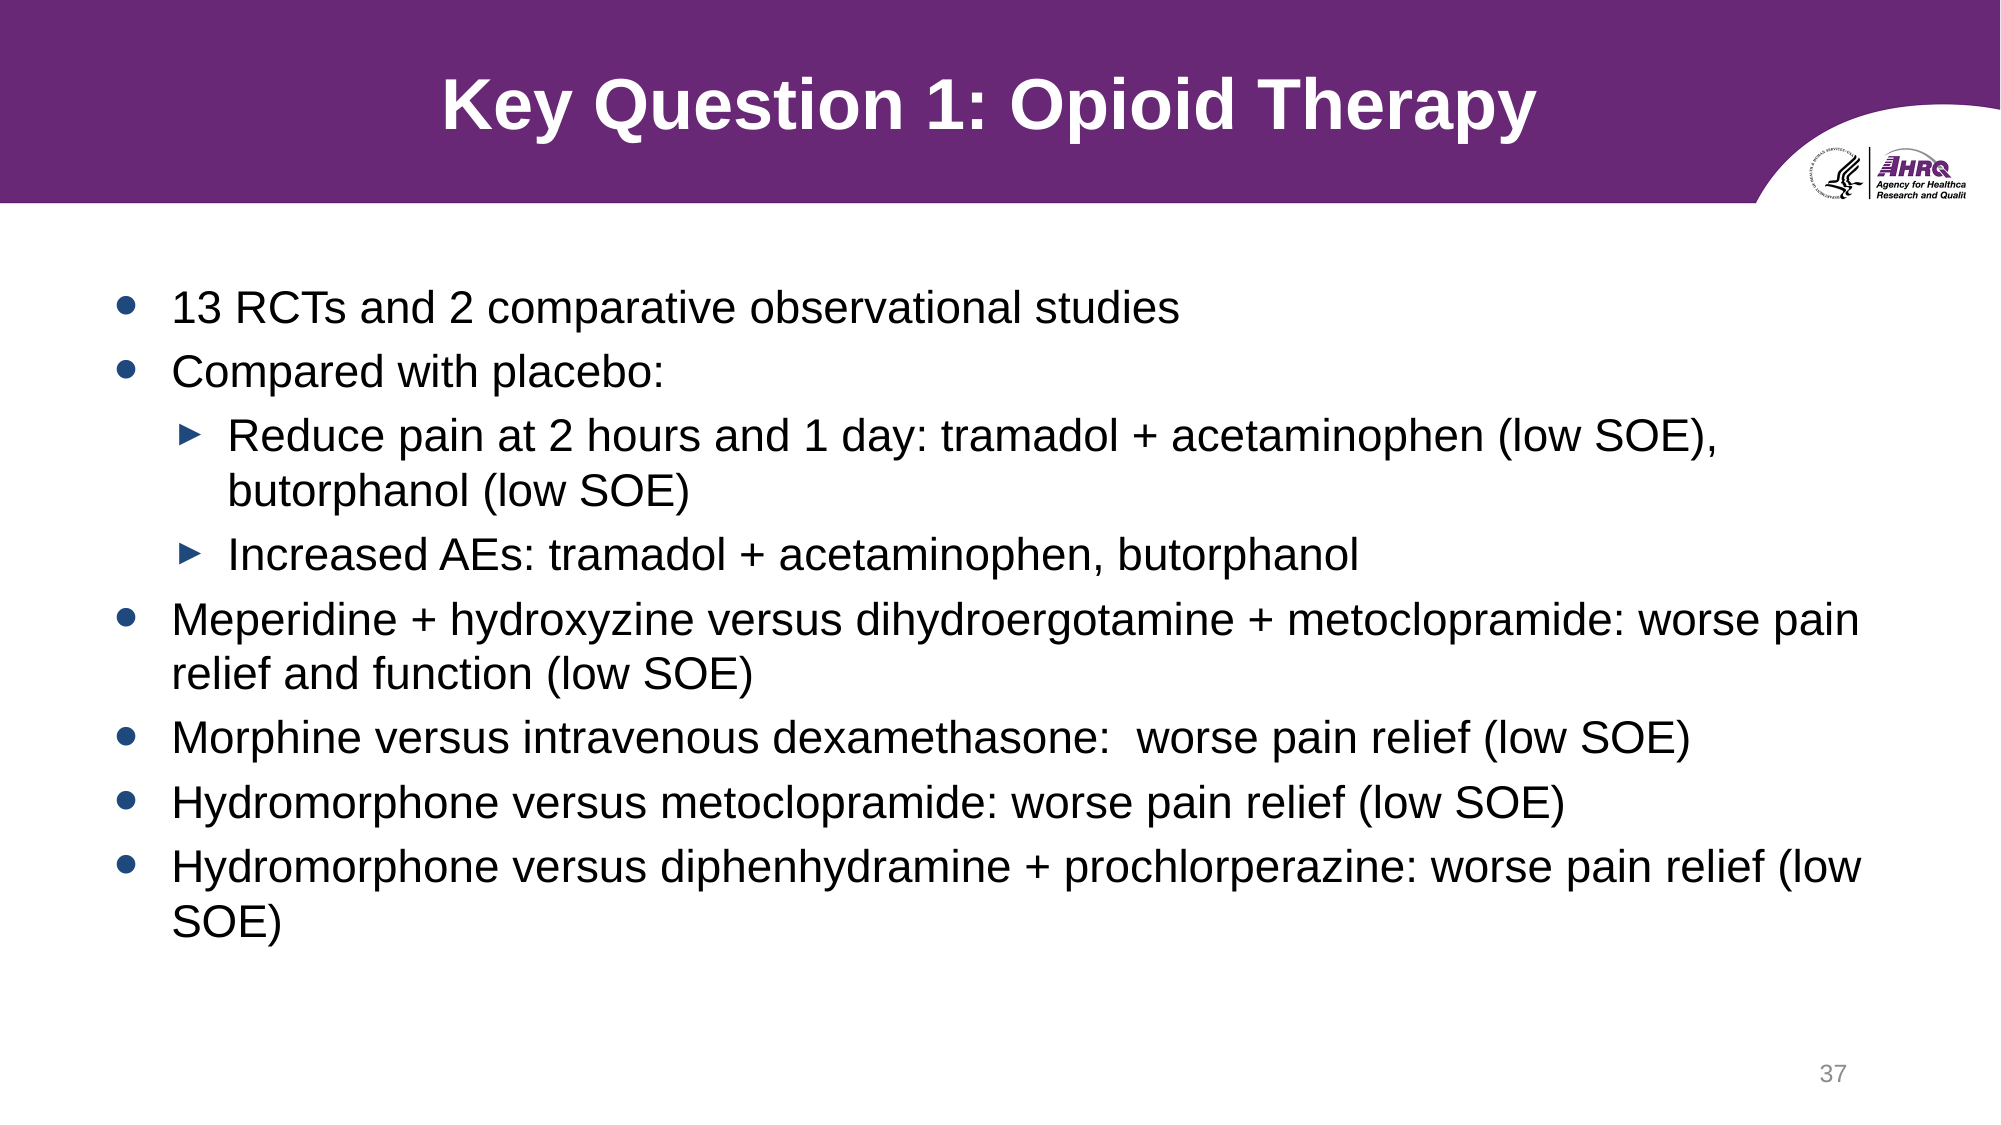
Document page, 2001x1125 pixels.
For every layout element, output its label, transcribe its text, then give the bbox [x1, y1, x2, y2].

slide_number 37 [1412, 1042, 1863, 1103]
list 13 RCTs and 2 comparative observational studies Compared with placebo: Reduce pain at 2 hours and 1 day: tramadol + acetaminophen (low SOE), butorphanol (low SOE) Increased AEs: tramadol + acetaminophen, butorphanol Meperidine + hydroxyzine versus dihydroergotamine + metoclopramide: worse pain relief and function (low SOE) Morphine versus intravenous dexamethasone: worse pain relief (low SOE) Hydromorphone versus metoclopramide: worse pain relief (low SOE) Hydromorphone versus diphenhydramine + prochlorperazine: worse pain relief (low SOE) [99, 270, 1900, 1013]
title Key Question 1: Opioid Therapy [275, 50, 1725, 152]
picture [0, 0, 2001, 1125]
